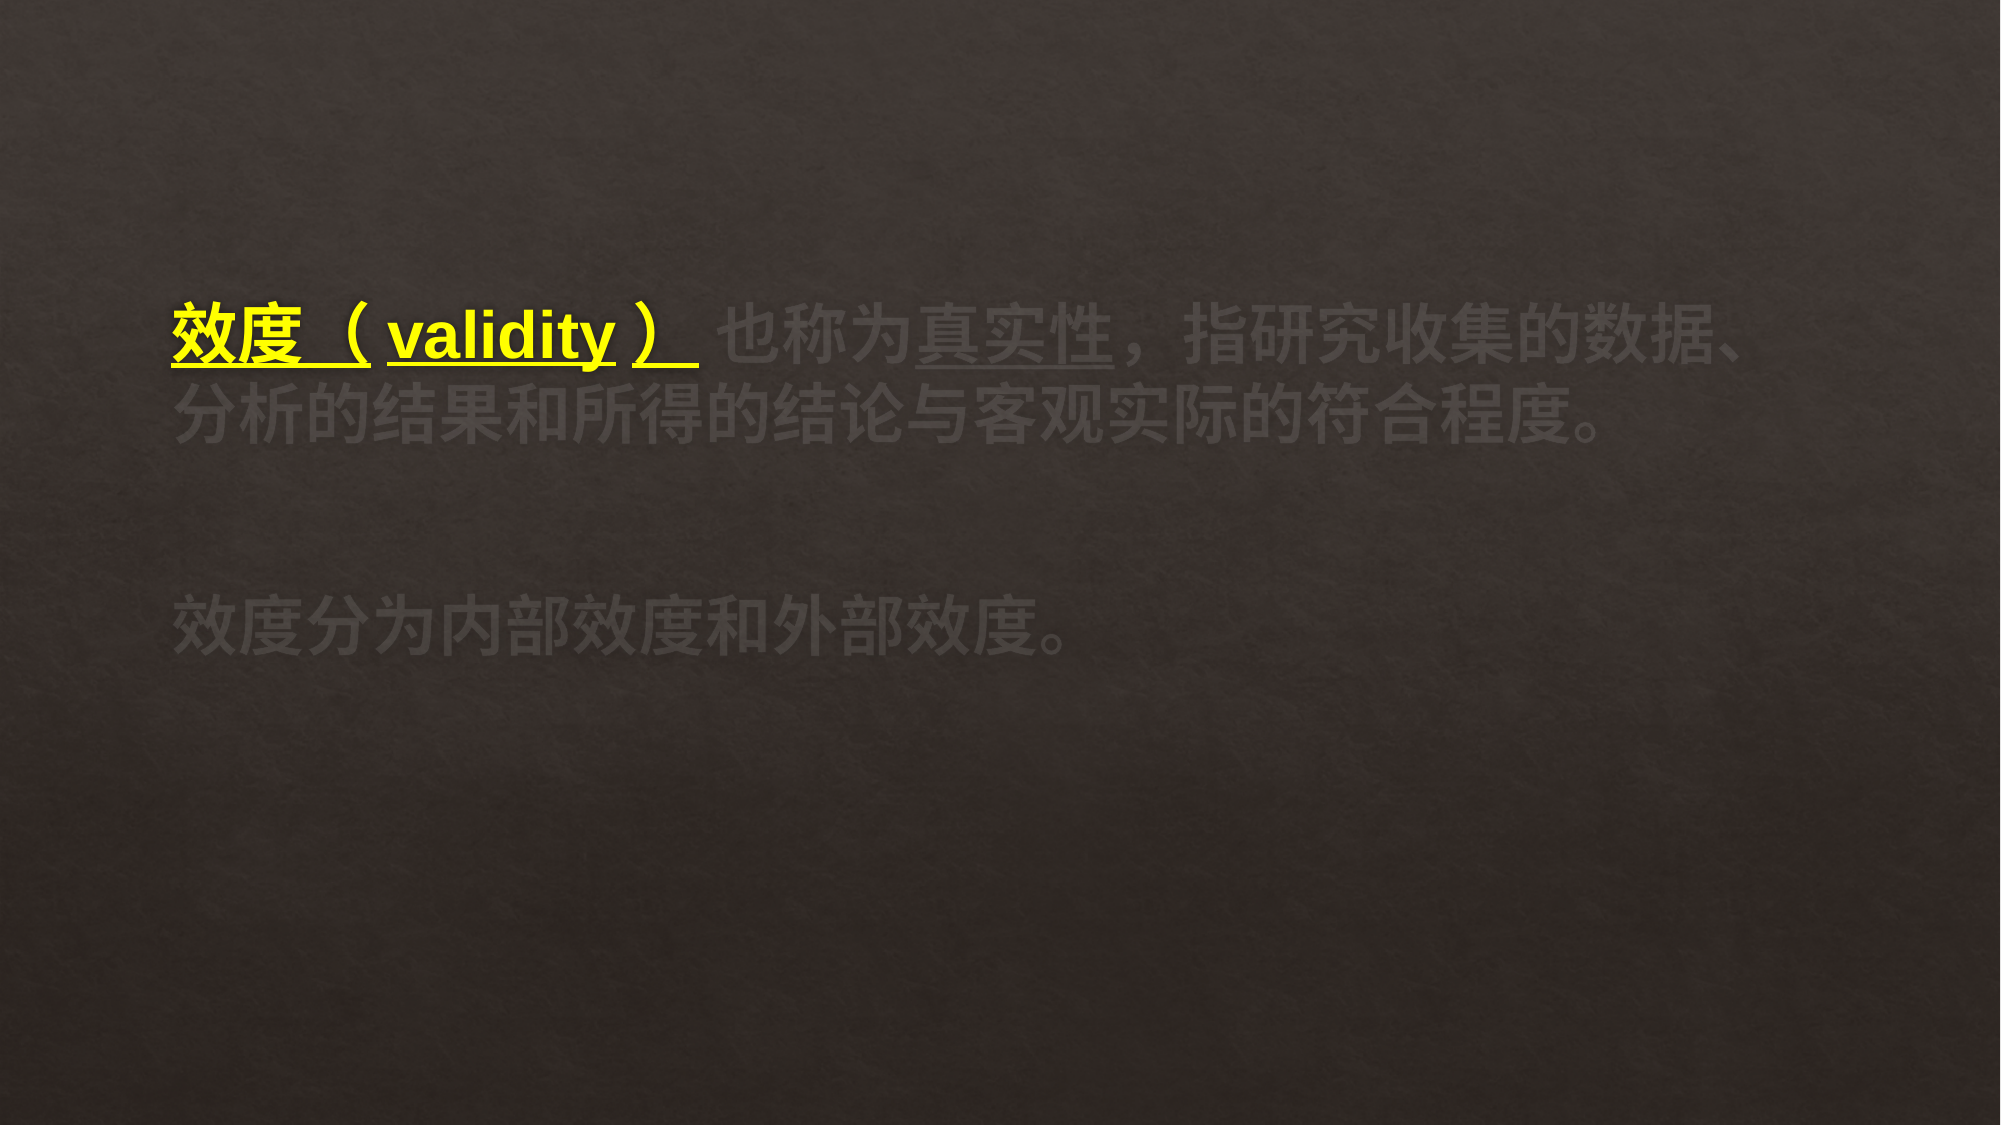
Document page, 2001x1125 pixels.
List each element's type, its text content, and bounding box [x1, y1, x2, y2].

list 效度（validity） 也称为真实性，指研究收集的数据、分析的结果和所得的结论与客观实际的符合程度。 效度分为内部效度和外部效度。 [149, 284, 1849, 950]
